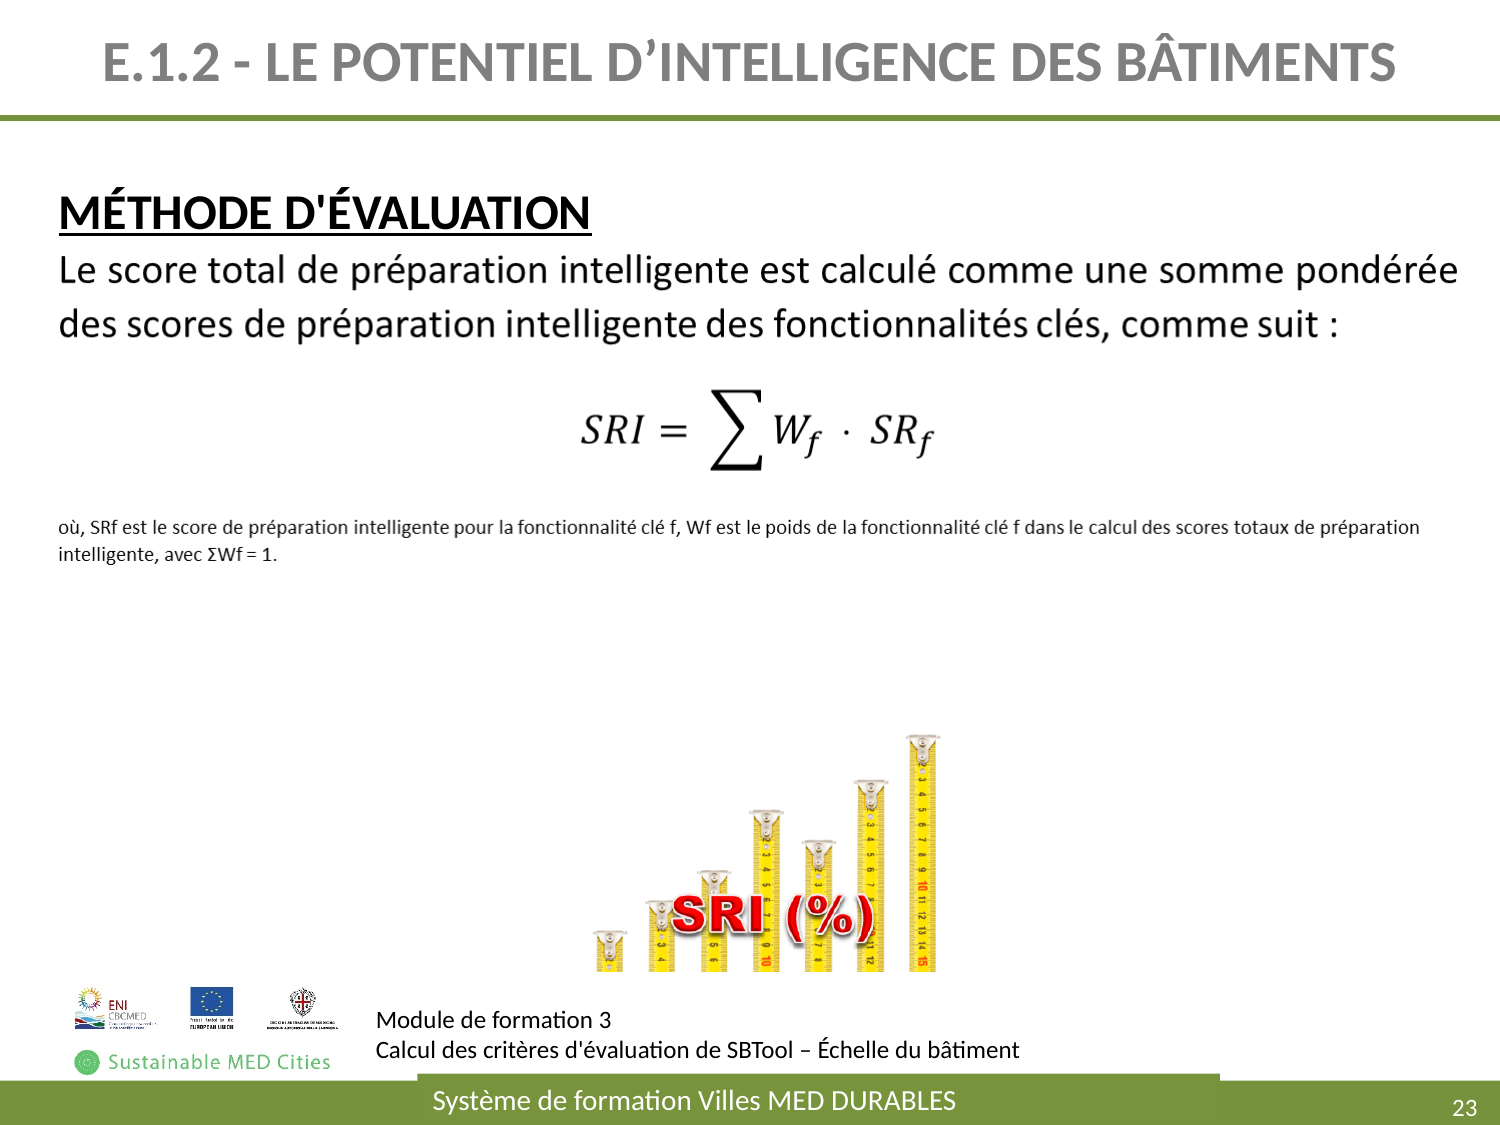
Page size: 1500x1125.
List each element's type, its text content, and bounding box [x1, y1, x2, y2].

text_box MÉTHODE D'ÉVALUATION [43, 171, 1106, 235]
text_box Module de formation 3 Calcul des critères d'évaluation de SBTool – Échelle du bâtiment [360, 996, 1301, 1072]
picture [62, 978, 356, 1080]
text_box Système de formation Villes MED DURABLES [417, 1073, 1220, 1124]
text_box [43, 235, 1473, 578]
title E.1.2 - LE POTENTIEL D’INTELLIGENCE DES BÂTIMENTS [0, 0, 1500, 117]
picture [537, 727, 1010, 972]
slide_number 23 [1142, 1076, 1493, 1125]
